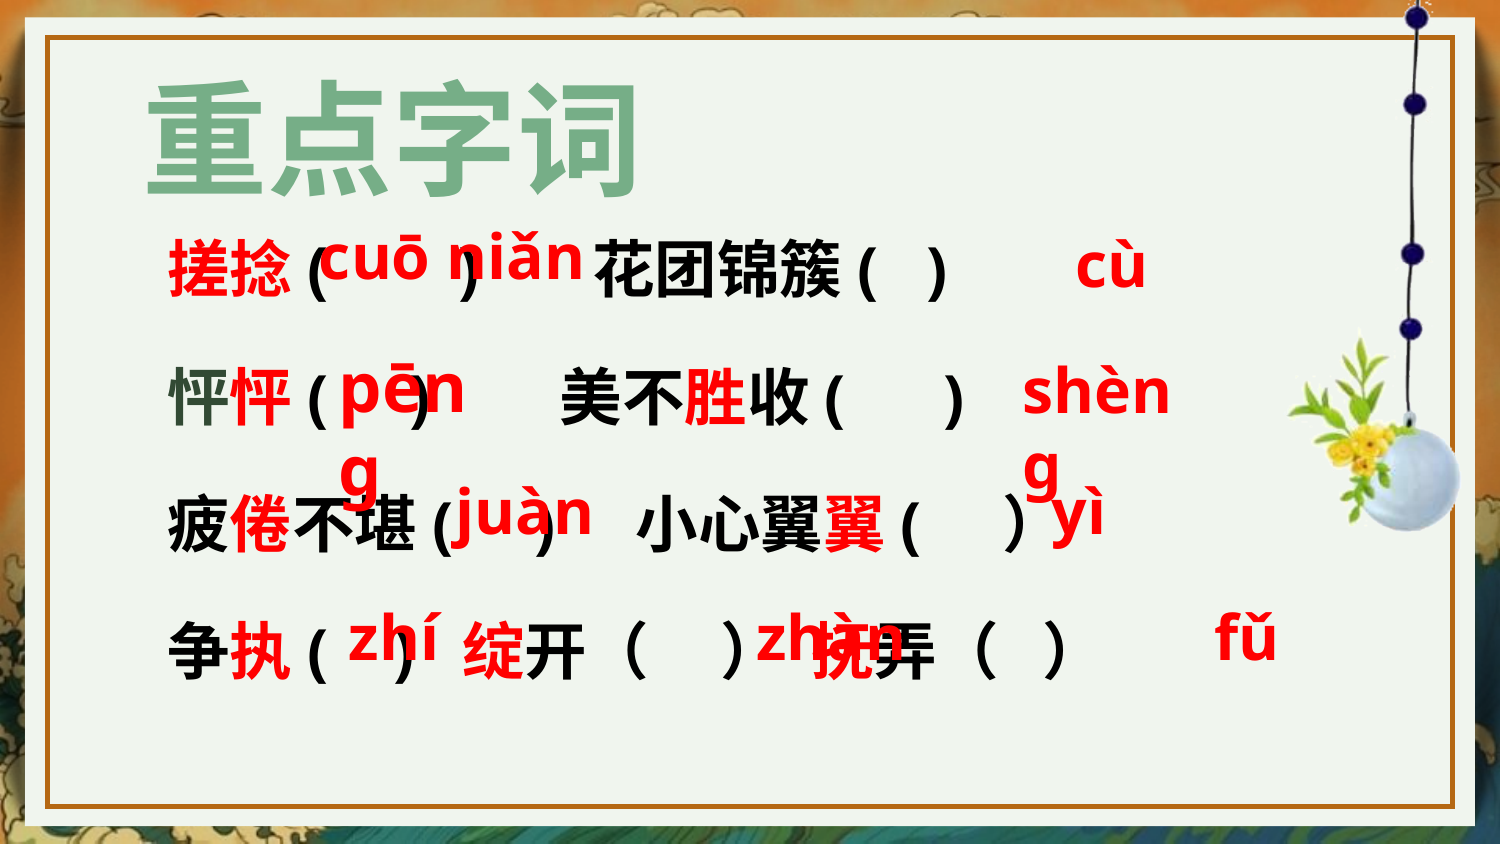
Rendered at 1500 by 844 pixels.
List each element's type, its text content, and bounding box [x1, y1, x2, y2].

text_box shèng [1010, 345, 1216, 507]
text_box juàn [444, 466, 623, 553]
text_box yì [1024, 466, 1155, 553]
text_box fǔ [1203, 591, 1311, 678]
text_box cù [1048, 219, 1179, 306]
text_box zhí [337, 591, 468, 678]
text_box 搓捻( ) 花团锦簇( ) 怦怦( ) 美不胜收( ) 疲倦不堪( ) 小心翼翼( ） 争执( ) 绽开（ ） 抚弄（ ） [156, 172, 1344, 693]
text_box pēnɡ [327, 338, 500, 515]
text_box cuō niǎn [307, 211, 637, 298]
text_box 重点字词 [131, 56, 1249, 173]
picture [0, 0, 1500, 844]
text_box zhàn [744, 591, 951, 678]
